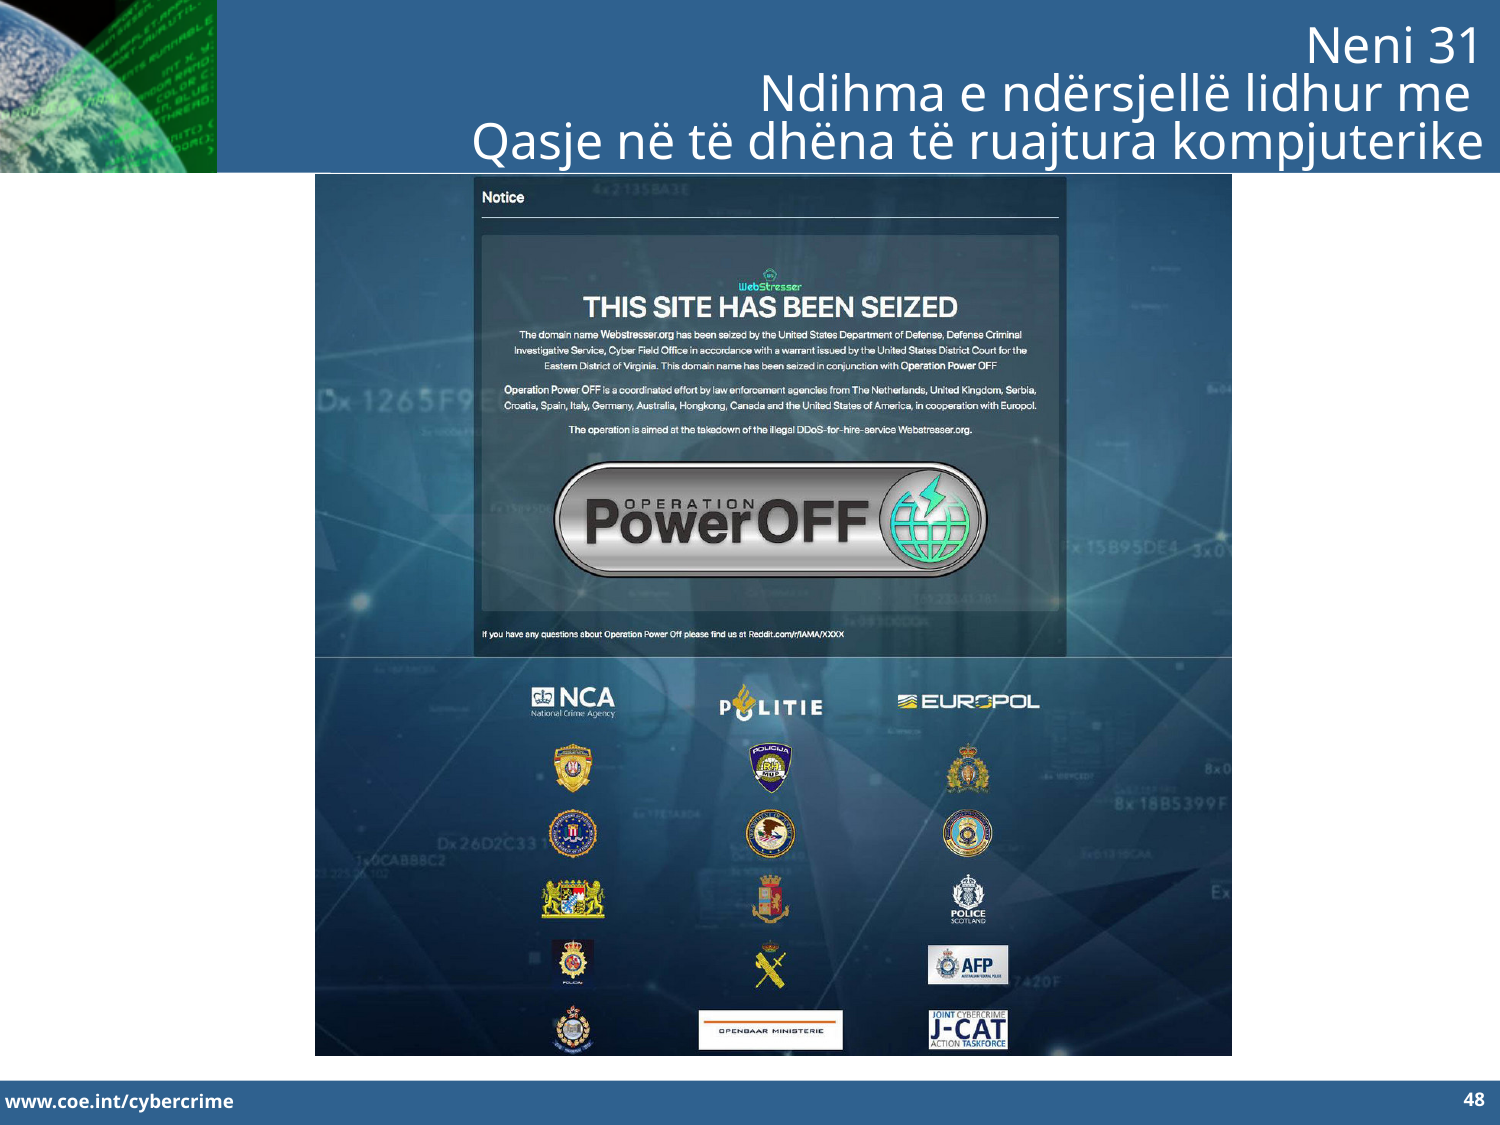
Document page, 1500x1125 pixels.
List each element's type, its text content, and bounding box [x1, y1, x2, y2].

picture [315, 174, 1232, 1056]
slide_number 48 [1149, 1079, 1500, 1125]
picture [0, 1, 217, 173]
text_box Neni 31 Ndihma e ndërsjellë lidhur me Qasje në të dhëna të ruajtura kompjuterike [329, 20, 1500, 174]
